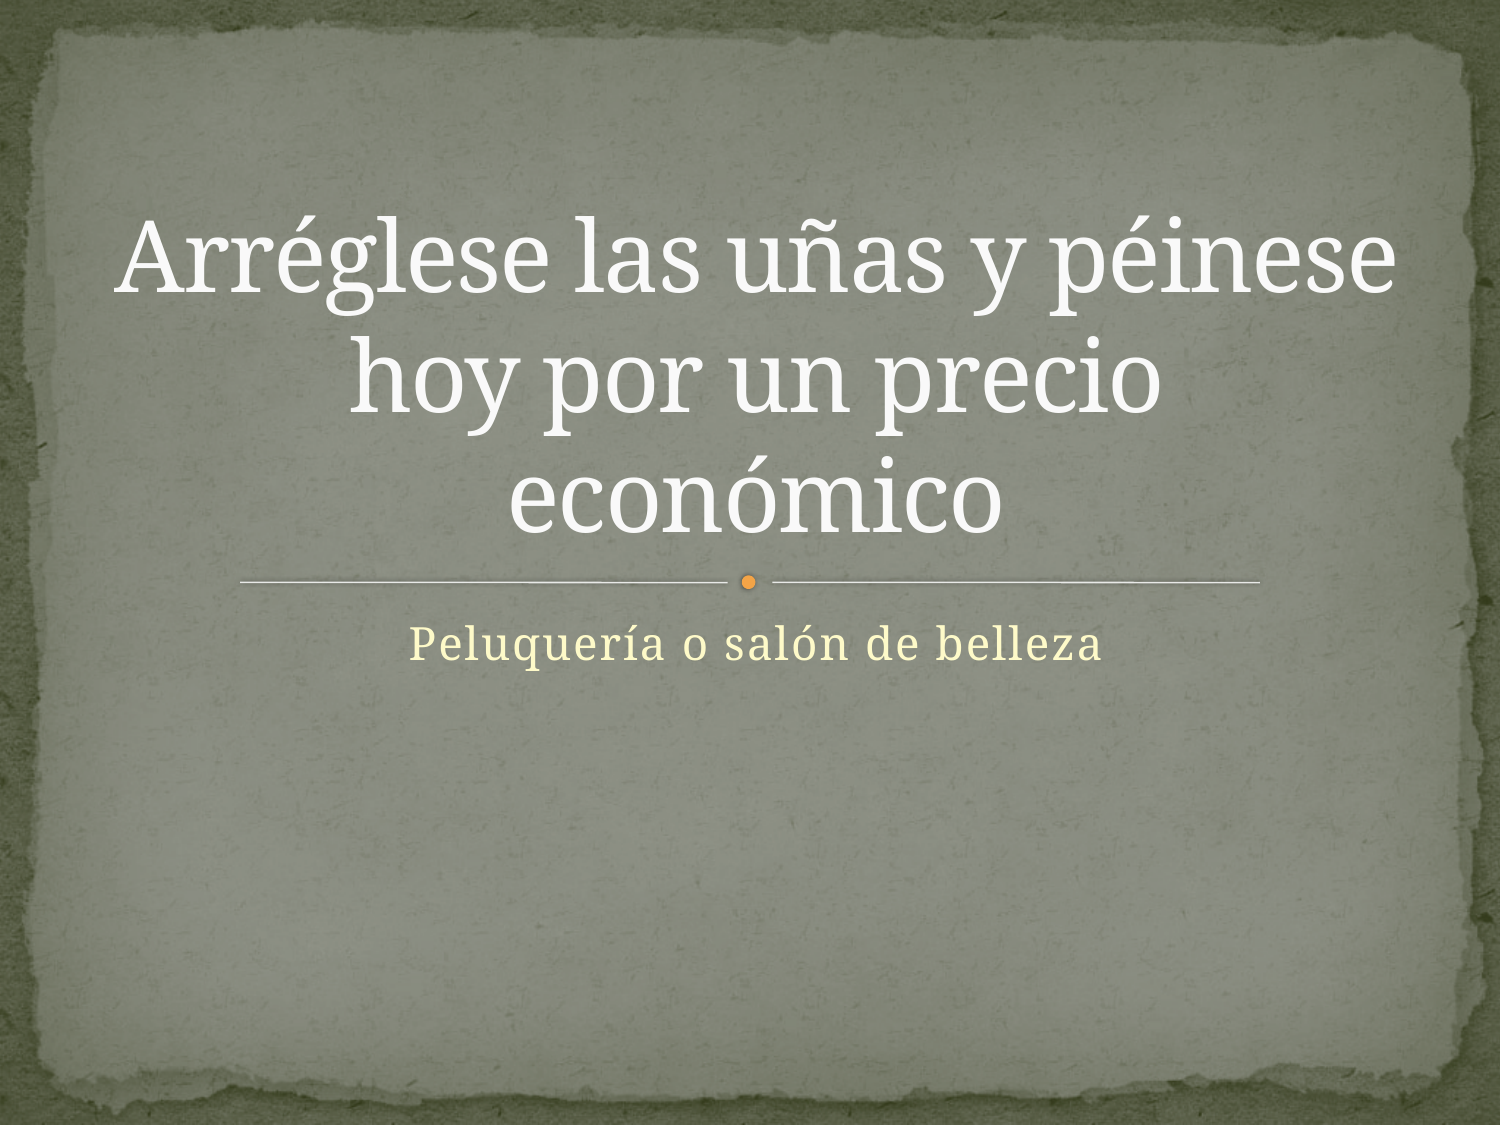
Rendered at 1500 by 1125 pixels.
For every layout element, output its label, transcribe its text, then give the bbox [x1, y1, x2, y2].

title Arréglese las uñas y péinese hoy por un precio económico [74, 235, 1438, 561]
subtitle Peluquería o salón de belleza [75, 606, 1438, 795]
